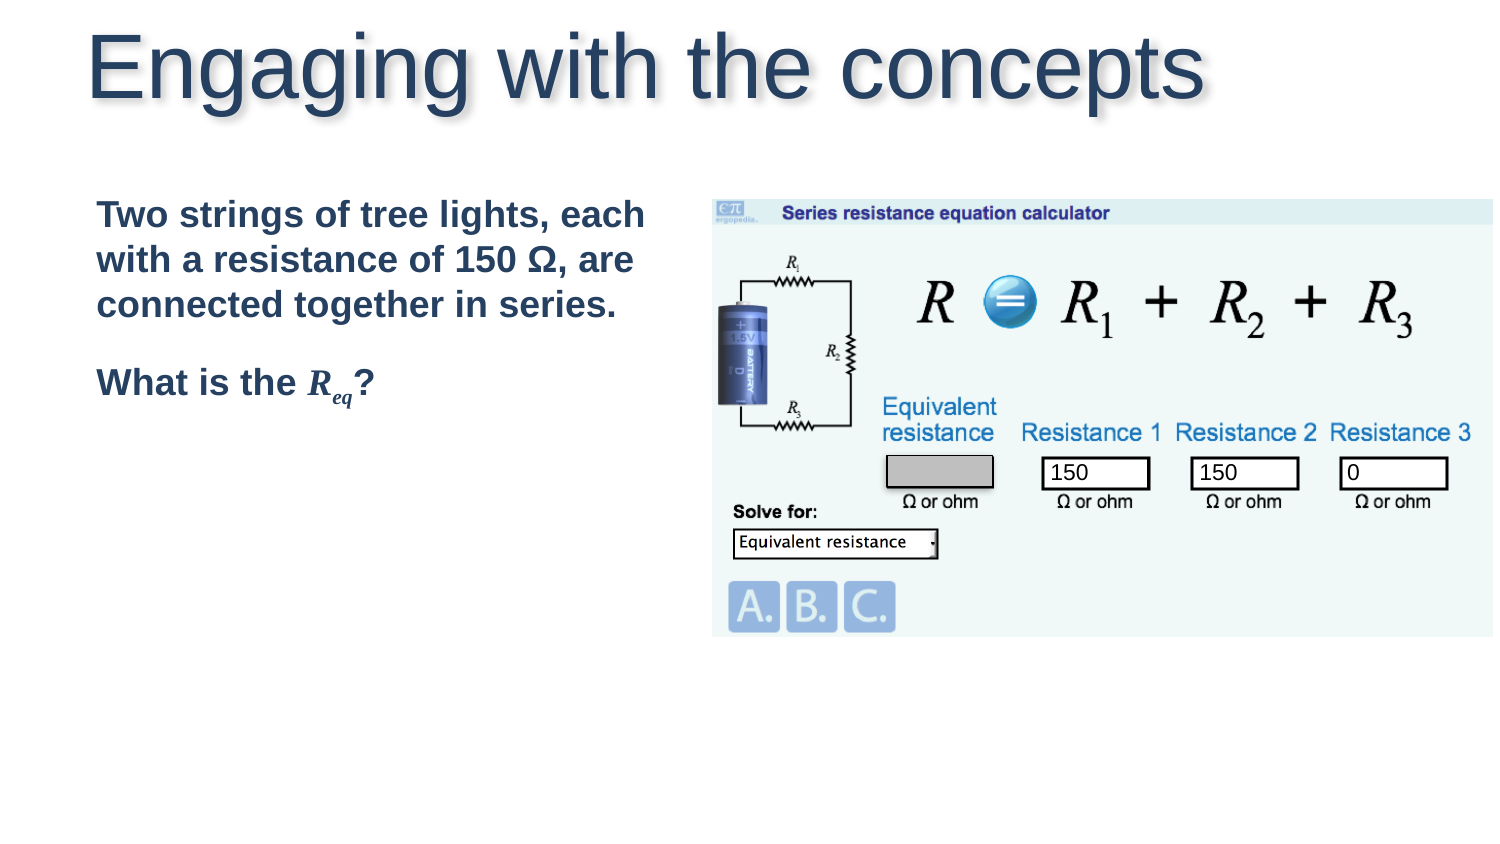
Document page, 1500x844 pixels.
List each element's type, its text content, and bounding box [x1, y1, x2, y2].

text_box Two strings of tree lights, each with a resistance of 150 Ω, are connected together in series. What is the Req? [81, 213, 704, 475]
picture [712, 199, 1493, 637]
text_box Engaging with the concepts [70, 0, 1285, 206]
